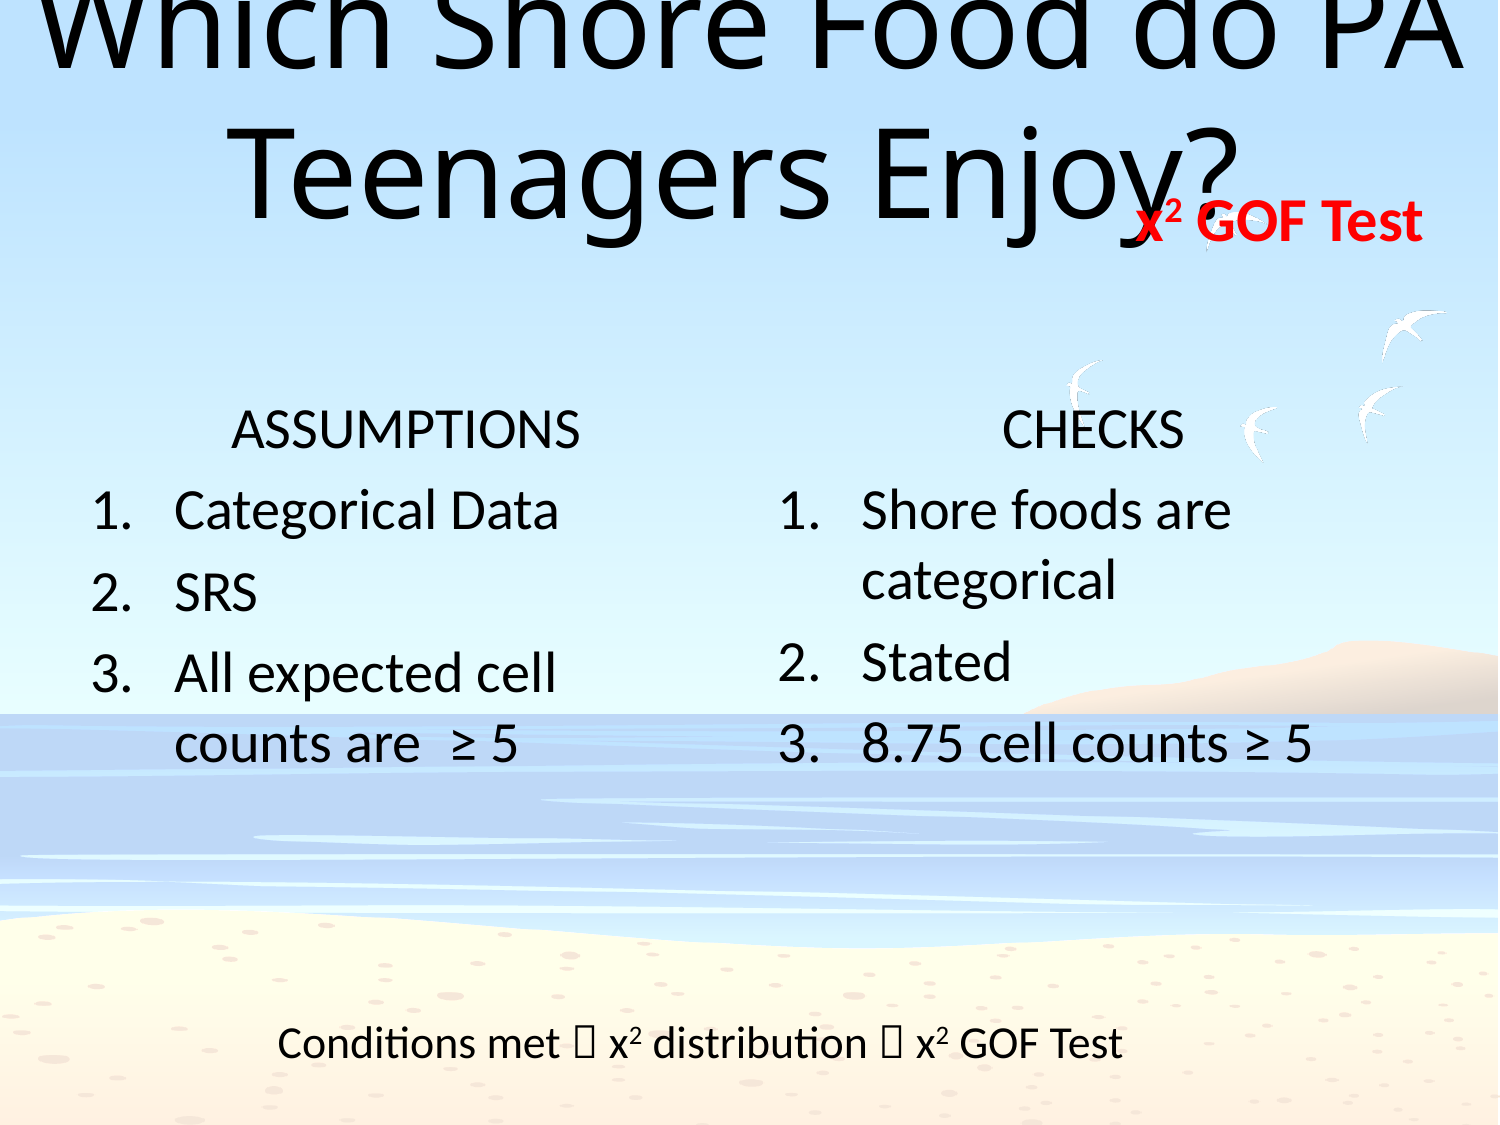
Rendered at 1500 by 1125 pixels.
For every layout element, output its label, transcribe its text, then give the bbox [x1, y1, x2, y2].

title Which Shore Food do PA Teenagers Enjoy? [0, 0, 1500, 188]
text_box x2 GOF Test [1120, 171, 1460, 262]
picture [1066, 212, 1447, 463]
text_box Conditions met  x2 distribution  x2 GOF Test [262, 1004, 1225, 1075]
list ASSUMPTIONS Categorical Data SRS All expected cell counts are ≥ 5 [74, 382, 738, 1125]
list CHECKS Shore foods are categorical Stated 8.75 cell counts ≥ 5 [762, 382, 1426, 1125]
